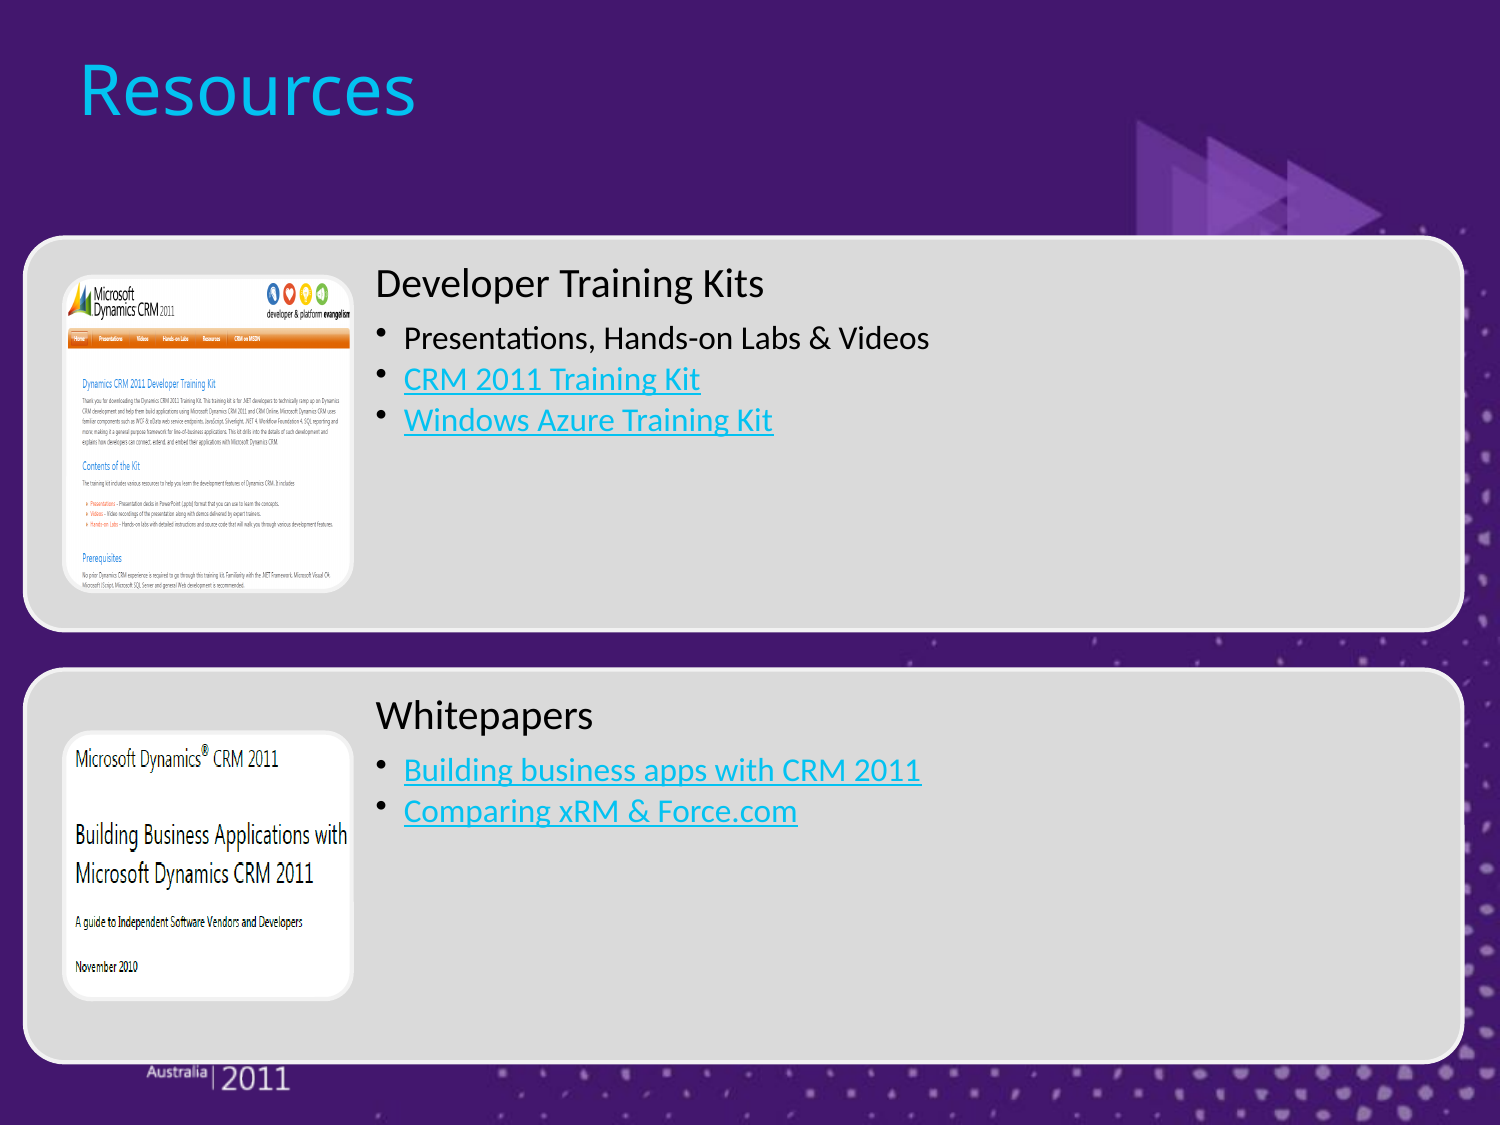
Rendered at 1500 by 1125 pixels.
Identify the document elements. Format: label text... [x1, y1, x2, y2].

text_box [24, 237, 1463, 1063]
title Resources [63, 37, 1436, 138]
picture [0, 0, 1500, 1125]
